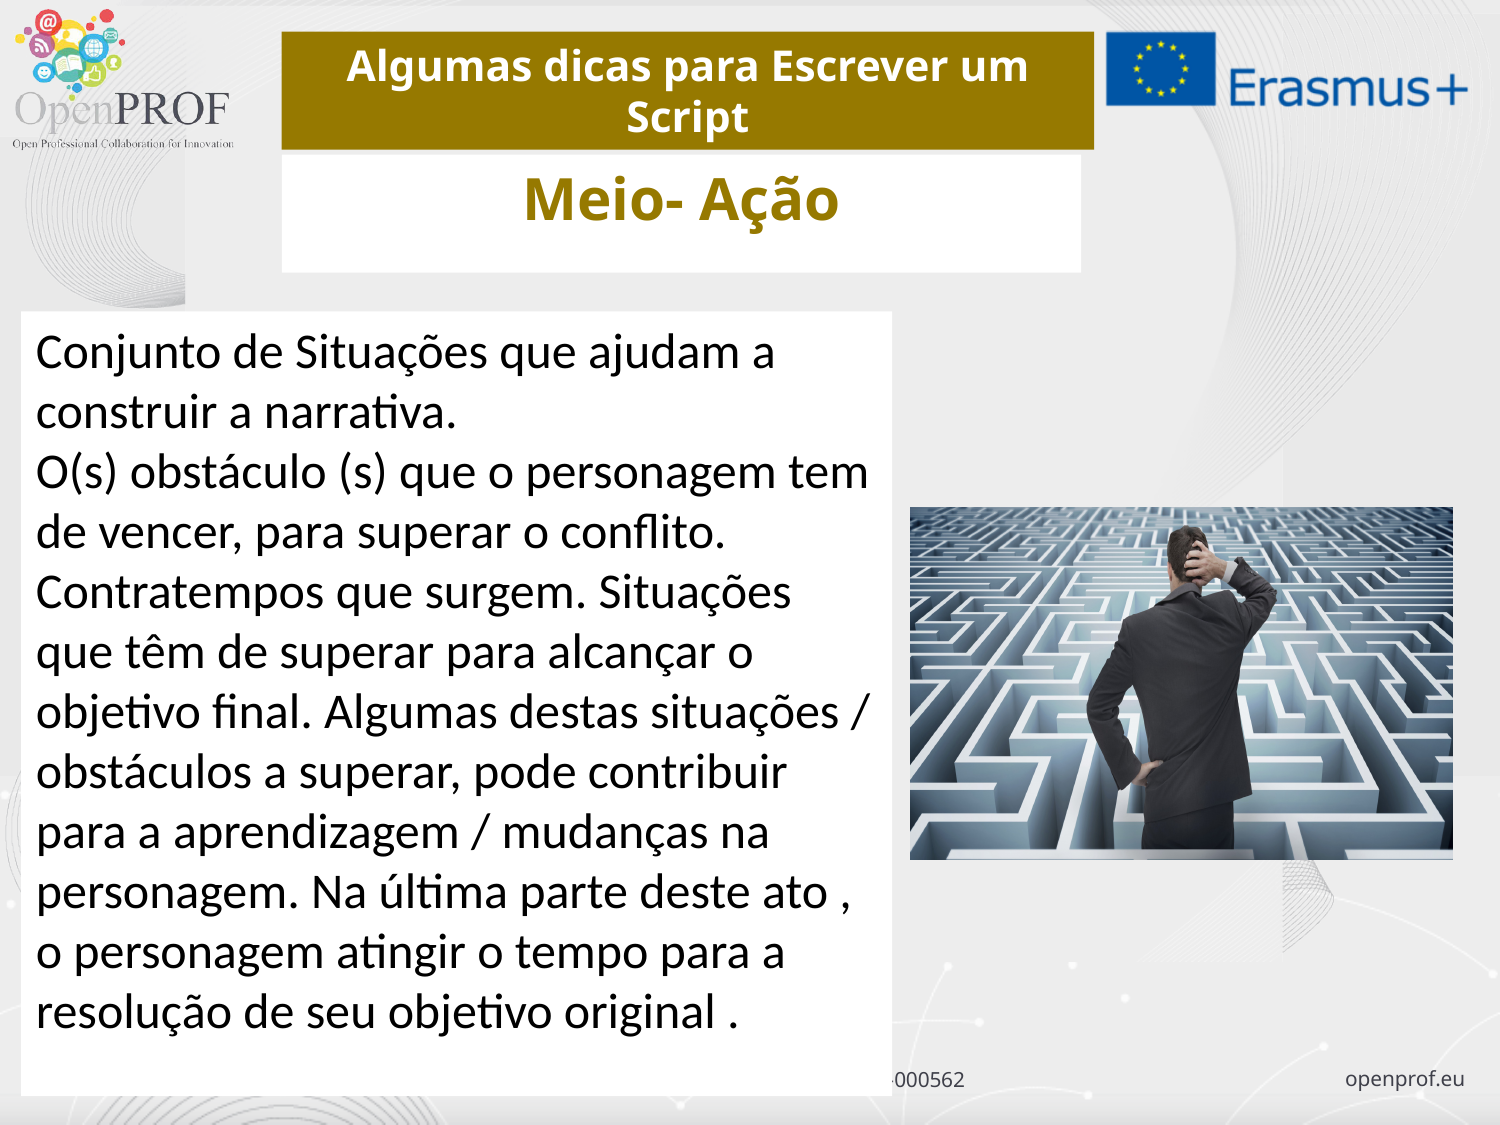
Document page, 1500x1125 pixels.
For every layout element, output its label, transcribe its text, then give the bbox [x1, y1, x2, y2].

text_box [741, 196, 1500, 667]
text_box Meio- Ação [281, 154, 1082, 273]
picture [0, 0, 1500, 1125]
text_box Conjunto de Situações que ajudam a construir a narrativa. O(s) obstáculo (s) que o personagem tem de vencer, para superar o conflito. Contratempos que surgem. Situações que têm de superar para alcançar o objetivo final. Algumas destas situações / obstáculos a superar, pode contribuir para a aprendizagem / mudanças na personagem. Na última parte deste ato , o personagem atingir o tempo para a resolução de seu objetivo original . [21, 311, 893, 1097]
text_box Algumas dicas para Escrever um Script [281, 31, 1095, 150]
